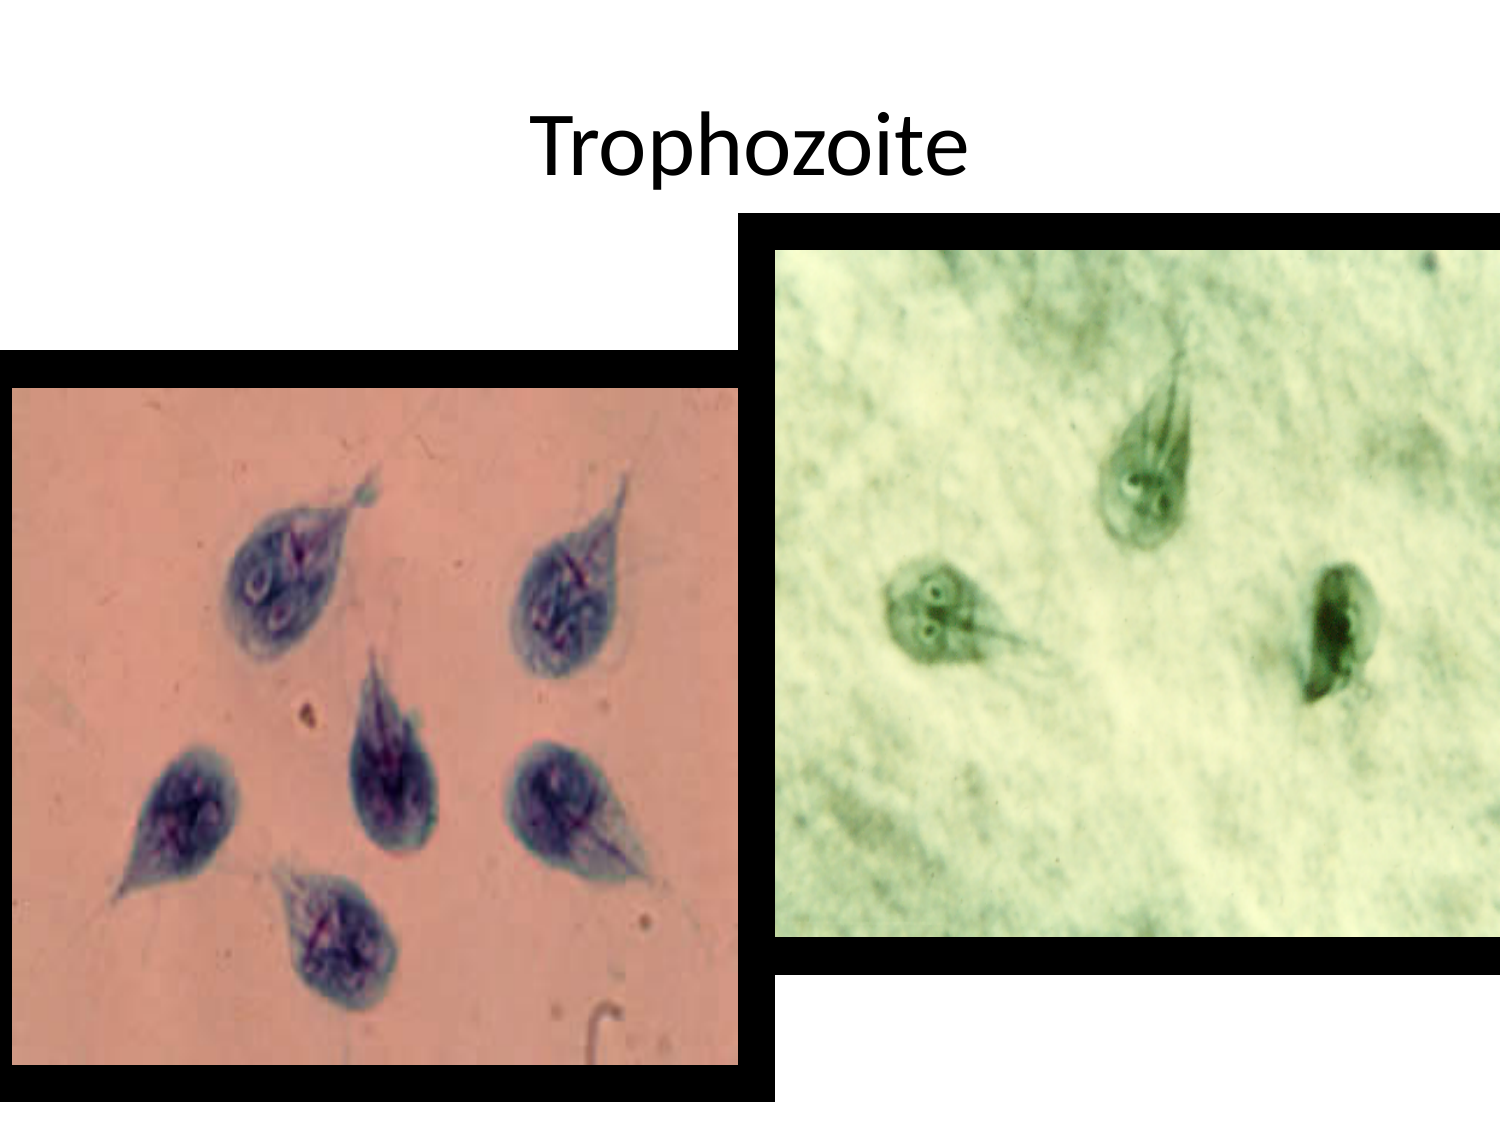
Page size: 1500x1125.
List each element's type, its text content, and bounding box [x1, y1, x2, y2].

picture [774, 249, 1500, 938]
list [12, 387, 738, 1065]
title Trophozoite [75, 45, 1425, 233]
